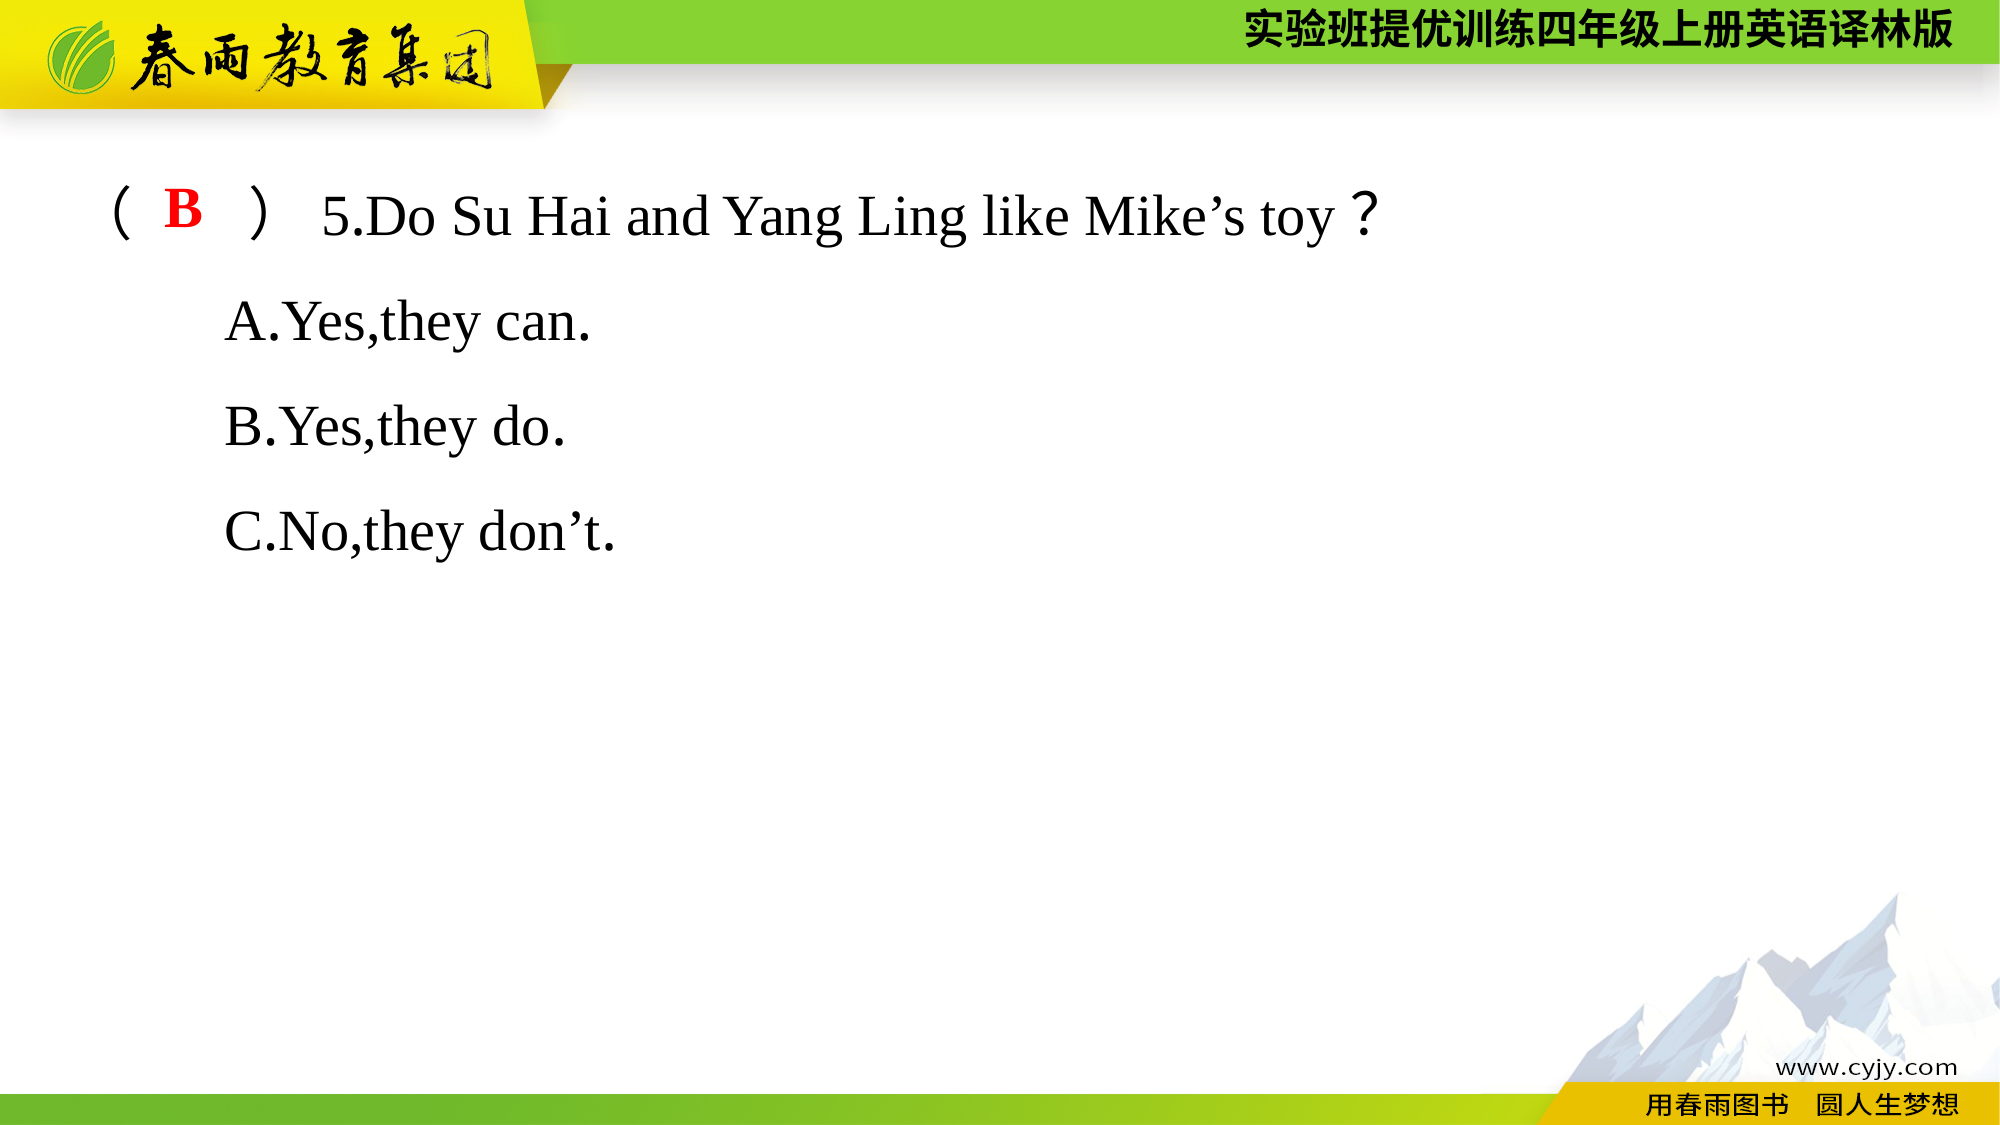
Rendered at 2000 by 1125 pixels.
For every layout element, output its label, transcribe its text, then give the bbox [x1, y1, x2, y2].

list （ ）5.Do Su Hai and Yang Ling like Mike’s toy？ A.Yes,they can. B.Yes,they do. C.No,they don’t. [59, 135, 1944, 575]
text_box B [149, 161, 219, 247]
picture [0, 0, 2000, 1125]
